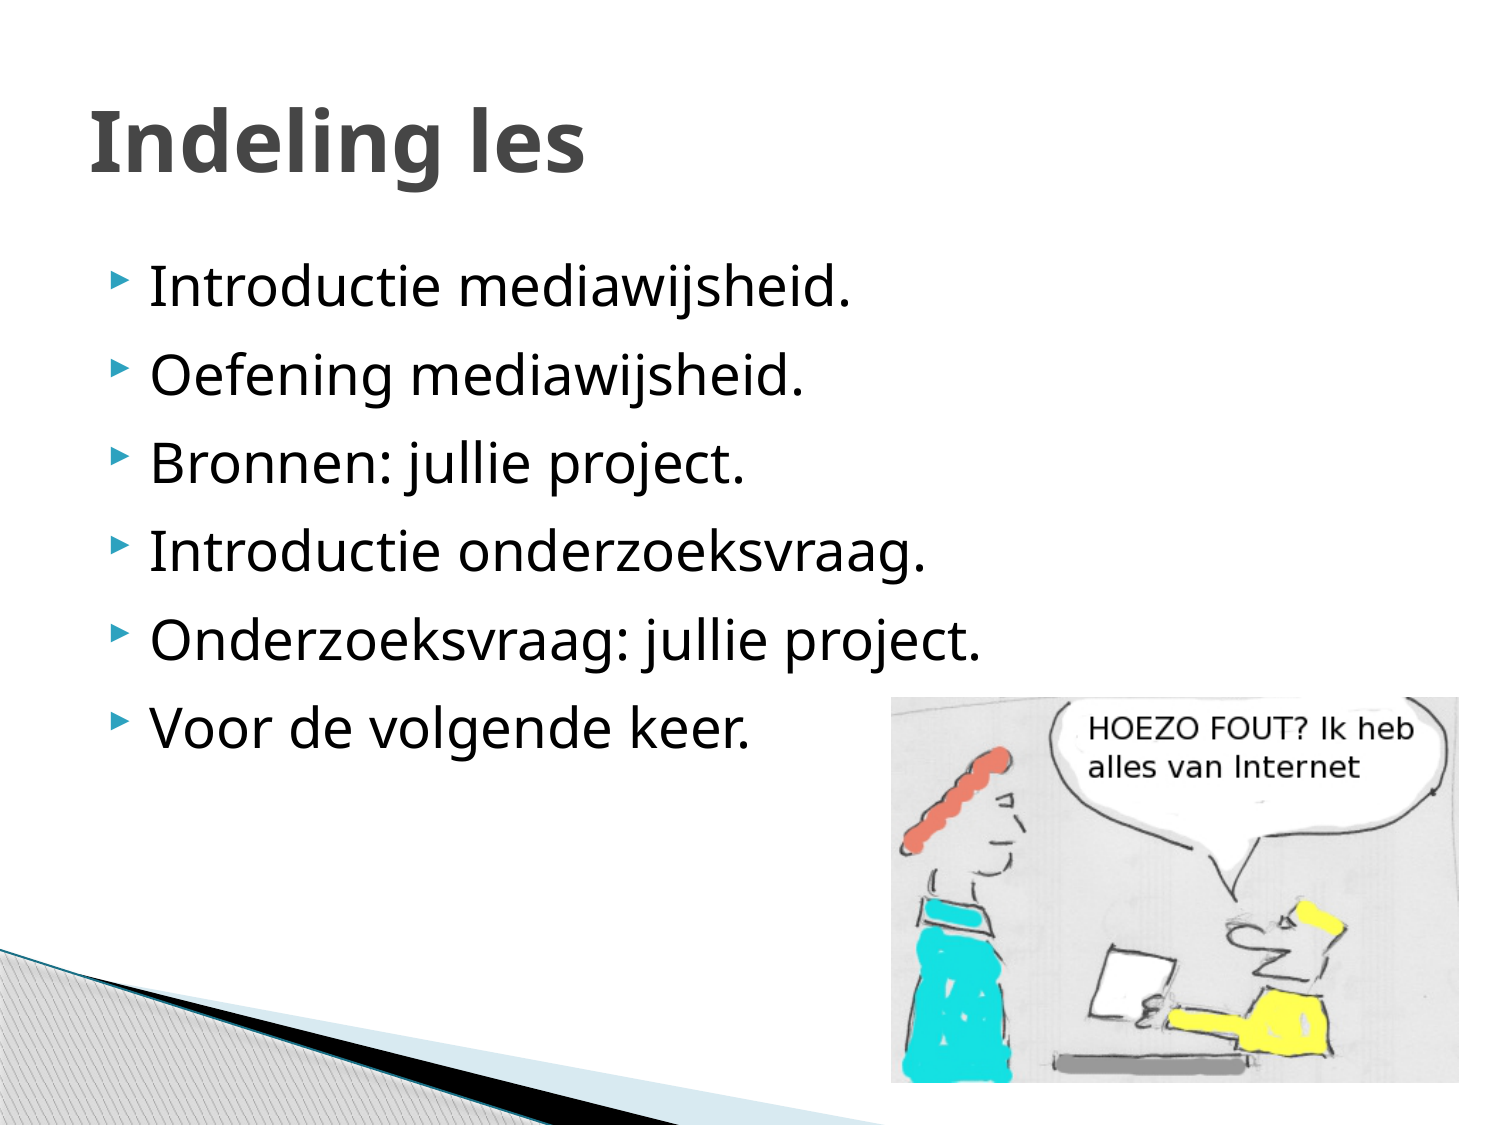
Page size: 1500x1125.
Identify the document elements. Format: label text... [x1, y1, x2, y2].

picture [891, 697, 1459, 1083]
list Introductie mediawijsheid. Oefening mediawijsheid. Bronnen: jullie project. Introductie onderzoeksvraag. Onderzoeksvraag: jullie project. Voor de volgende keer. [75, 243, 1425, 986]
title Indeling les [75, 45, 1425, 233]
